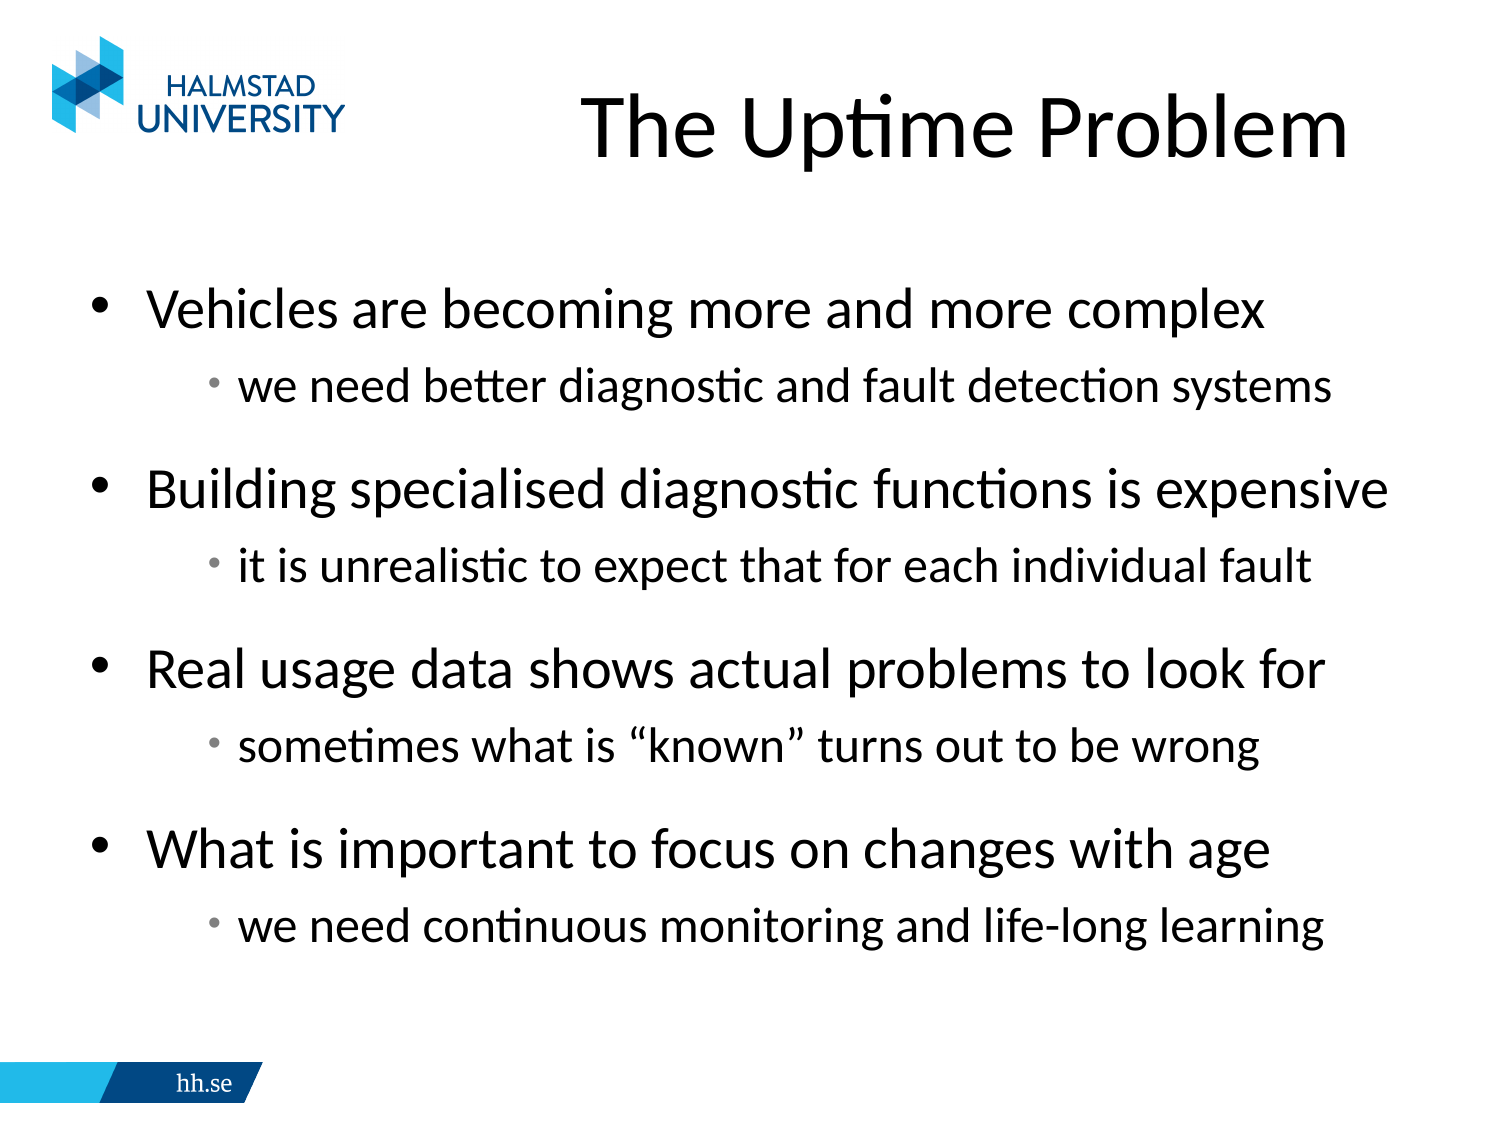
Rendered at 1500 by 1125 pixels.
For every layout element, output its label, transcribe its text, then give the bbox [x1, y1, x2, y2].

list Vehicles are becoming more and more complex we need better diagnostic and fault detection systems Building specialised diagnostic functions is expensive it is unrealistic to expect that for each individual fault Real usage data shows actual problems to look for sometimes what is “known” turns out to be wrong What is important to focus on changes with age we need continuous monitoring and life-long learning [75, 262, 1425, 1005]
title The Uptime Problem [507, 58, 1425, 246]
picture [0, 1062, 263, 1103]
picture [52, 36, 345, 133]
